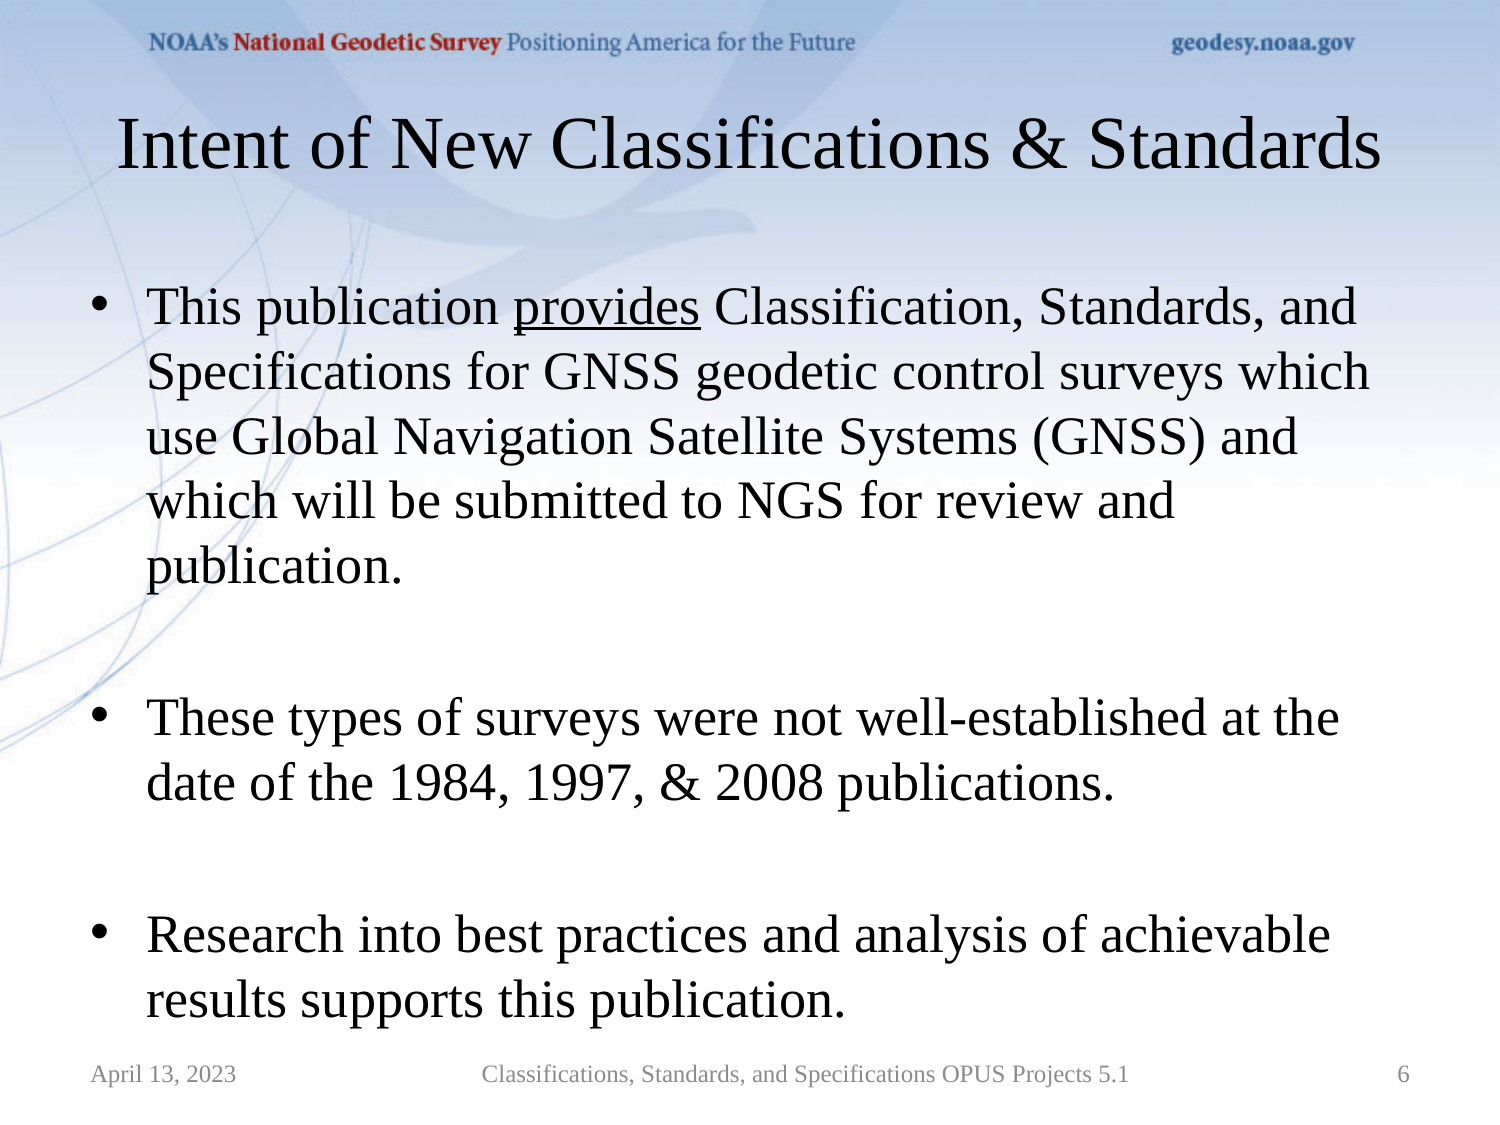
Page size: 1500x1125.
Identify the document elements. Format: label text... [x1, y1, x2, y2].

slide_number 6 [1307, 1042, 1425, 1103]
title Intent of New Classifications & Standards [75, 45, 1425, 233]
list This publication provides Classification, Standards, and Specifications for GNSS geodetic control surveys which use Global Navigation Satellite Systems (GNSS) and which will be submitted to NGS for review and publication. These types of surveys were not well-established at the date of the 1984, 1997, & 2008 publications. Research into best practices and analysis of achievable results supports this publication. [75, 262, 1425, 1005]
picture [0, 0, 1500, 1125]
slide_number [75, 1042, 286, 1103]
footer Classifications, Standards, and Specifications OPUS Projects 5.1 [345, 1042, 1267, 1103]
